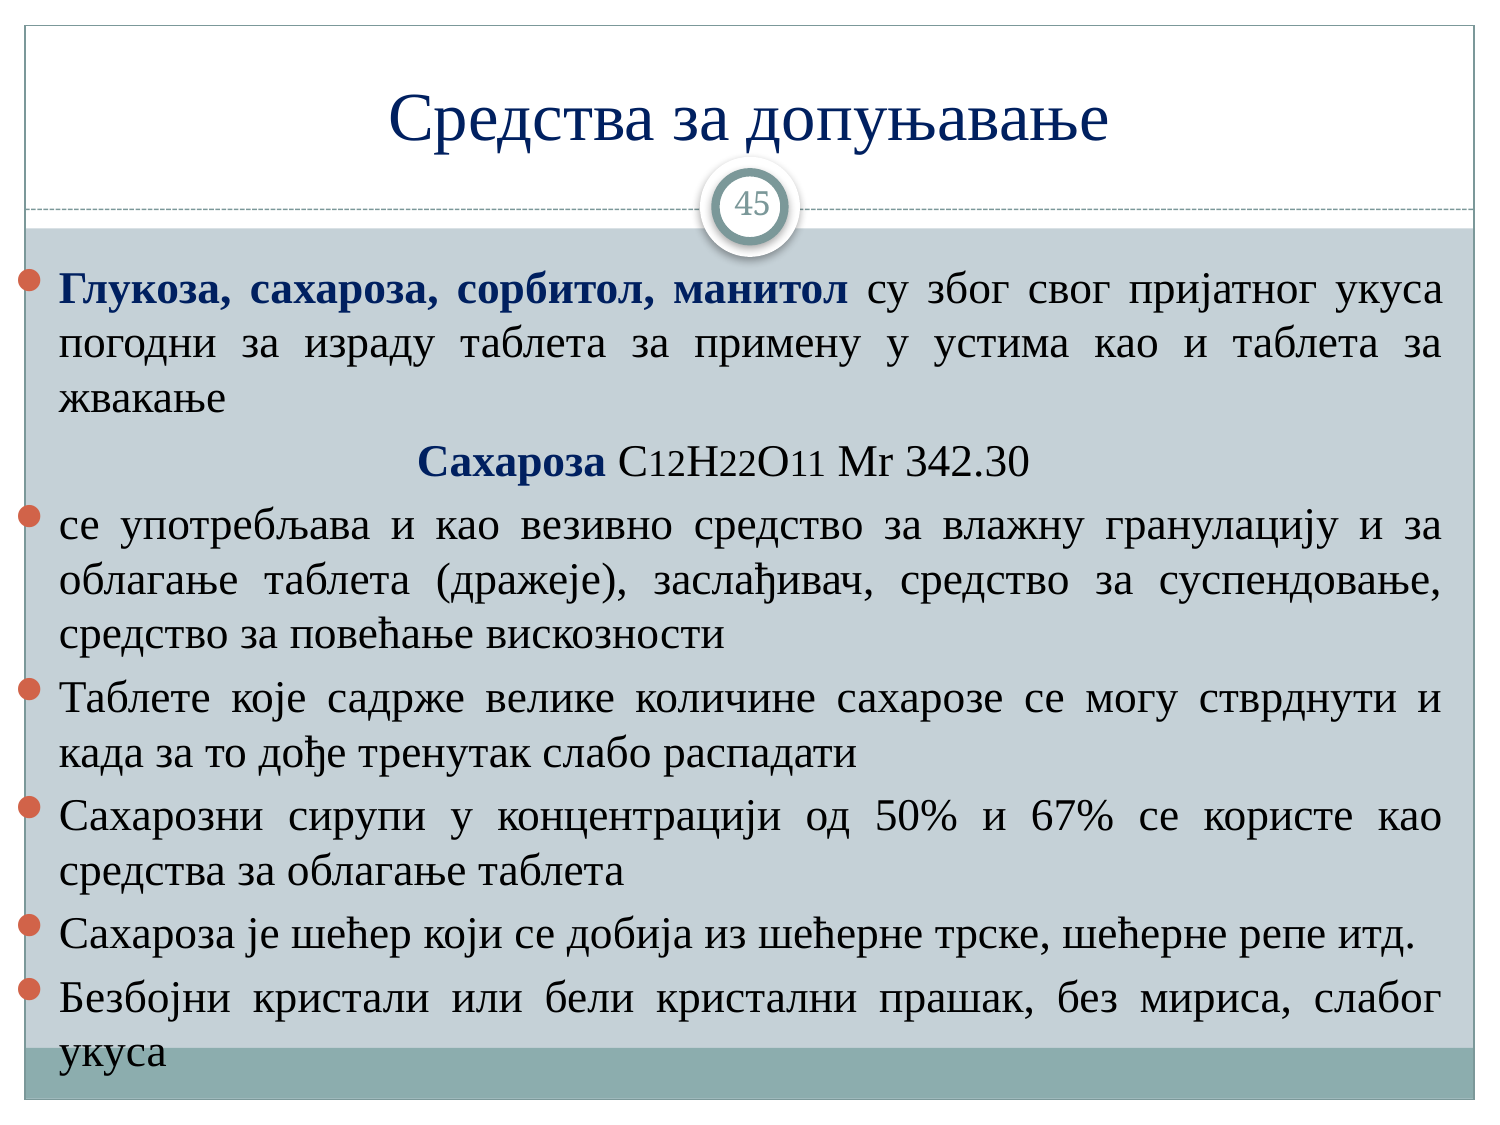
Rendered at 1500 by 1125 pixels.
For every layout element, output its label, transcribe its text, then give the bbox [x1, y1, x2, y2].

list Глукоза, сахароза, сорбитол, манитол су због свог пријатног укуса погодни за израду таблета за примену у устима као и таблета за жвакање Сахароза C12H22O11 Mr 342.30 се употребљава и као везивно средство за влажну гранулацију и за облагање таблета (дражеје), заслађивач, средство за суспендовање, средство за повећање вискозности Таблете које садрже велике количине сахарозе се могу стврднути и када за то дође тренутак слабо распадати Сахарозни сирупи у концентрацији од 50% и 67% се користе као средства за облагање таблета Сахароза је шећер који се добија из шећерне трске, шећерне репе итд. Безбојни кристали или бели кристални прашак, без мириса, слабог укуса [0, 250, 1459, 1125]
title Средства за допуњавање [49, 37, 1450, 162]
slide_number 45 [715, 168, 791, 241]
